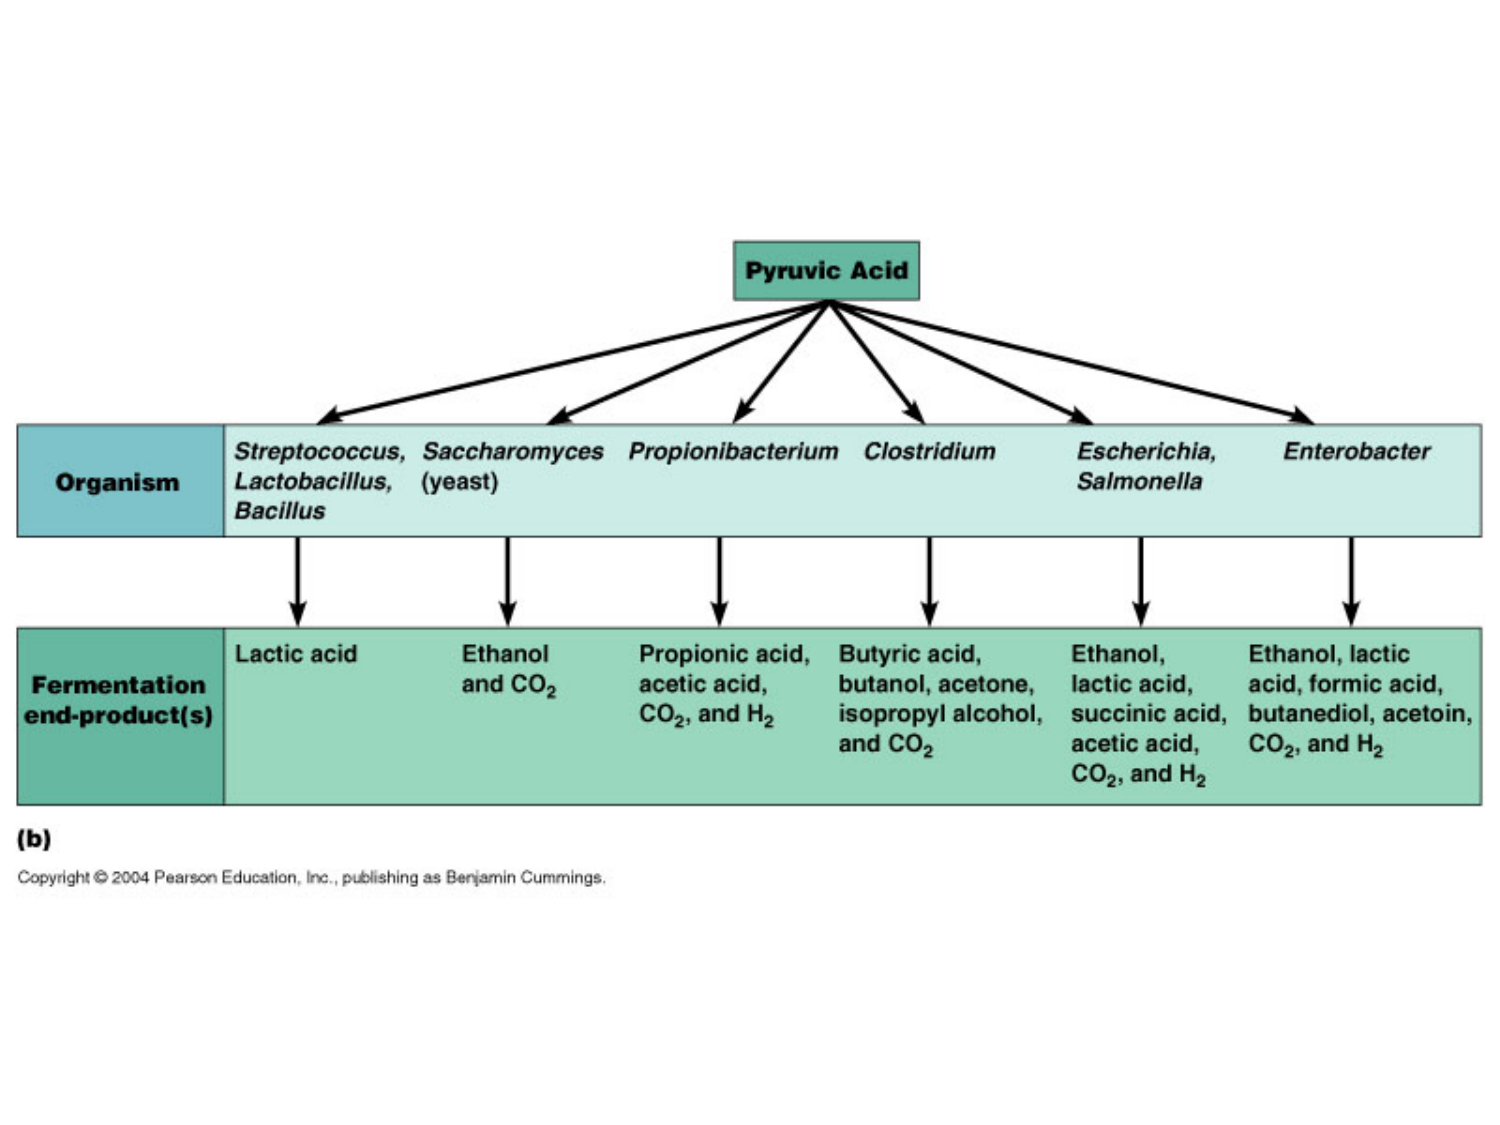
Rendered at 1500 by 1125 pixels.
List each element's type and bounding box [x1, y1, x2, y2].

picture [0, 223, 1500, 902]
